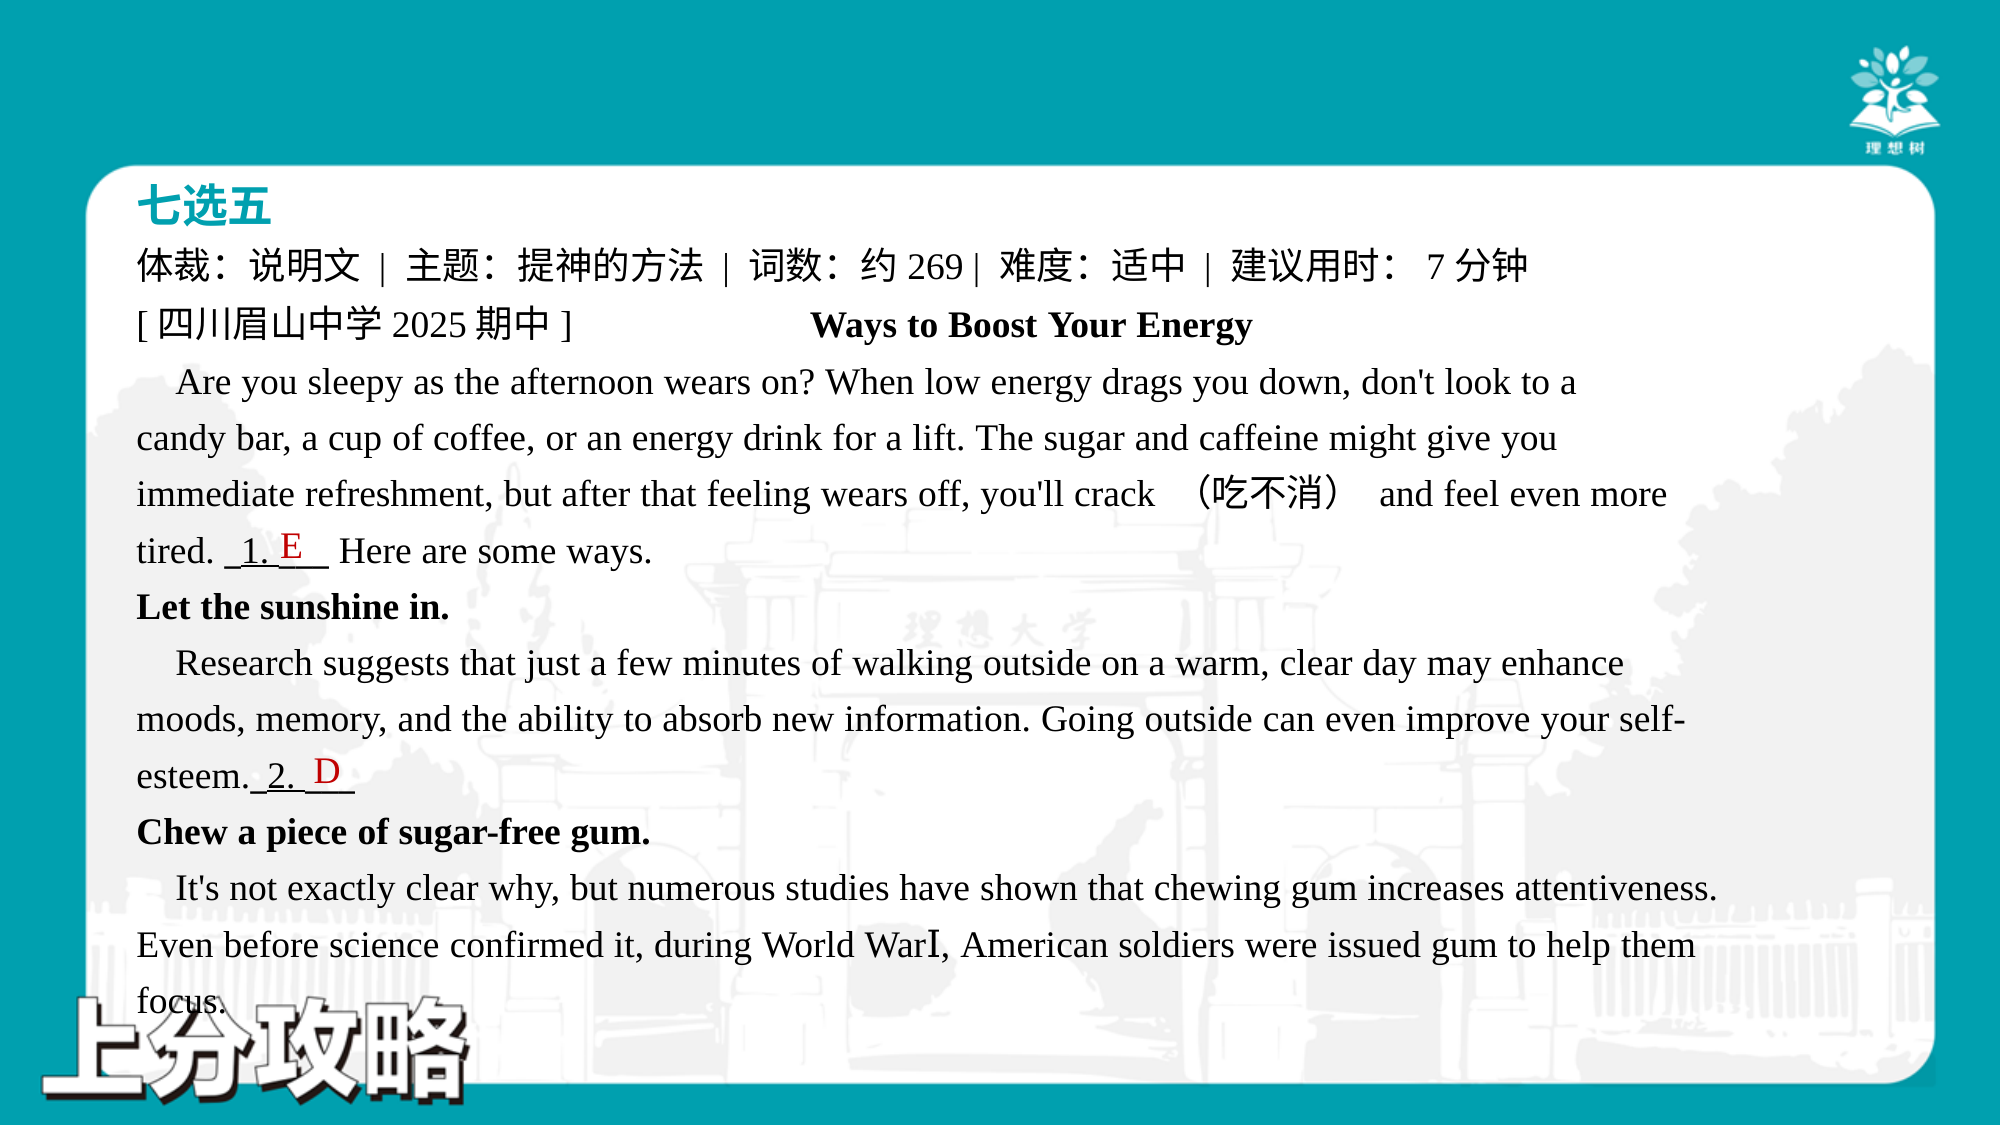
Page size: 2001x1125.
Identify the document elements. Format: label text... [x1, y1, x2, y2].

text_box E [266, 509, 317, 562]
text_box 体裁：说明文 | 主题：提神的方法 | 词数：约269 | 难度：适中 | 建议用时：7分钟 [136, 233, 1865, 284]
text_box 七选五 [136, 176, 1865, 232]
picture [0, 0, 2000, 1125]
text_box [四川眉山中学2025期中] Ways to Boost Your Energy Are you sleepy as the afternoon wears on? When low energy drags you down, don't look to a candy bar, a cup of coffee, or an energy drink for a lift. The sugar and caffeine might give you immediate refreshment, but after that feeling wears off, you'll crack （吃不消） and feel even more tired. _1. ___ Here are some ways. Let the sunshine in. Research suggests that just a few minutes of walking outside on a warm, clear day may enhance moods, memory, and the ability to absorb new information. Going outside can even improve your self- esteem._2. ___ Chew a piece of sugar-free gum. It's not exactly clear why, but numerous studies have shown that chewing gum increases attentiveness. Even before science confirmed it, during World WarⅠ, American soldiers were issued gum to help them focus. [136, 289, 1865, 1014]
text_box D [299, 734, 355, 787]
